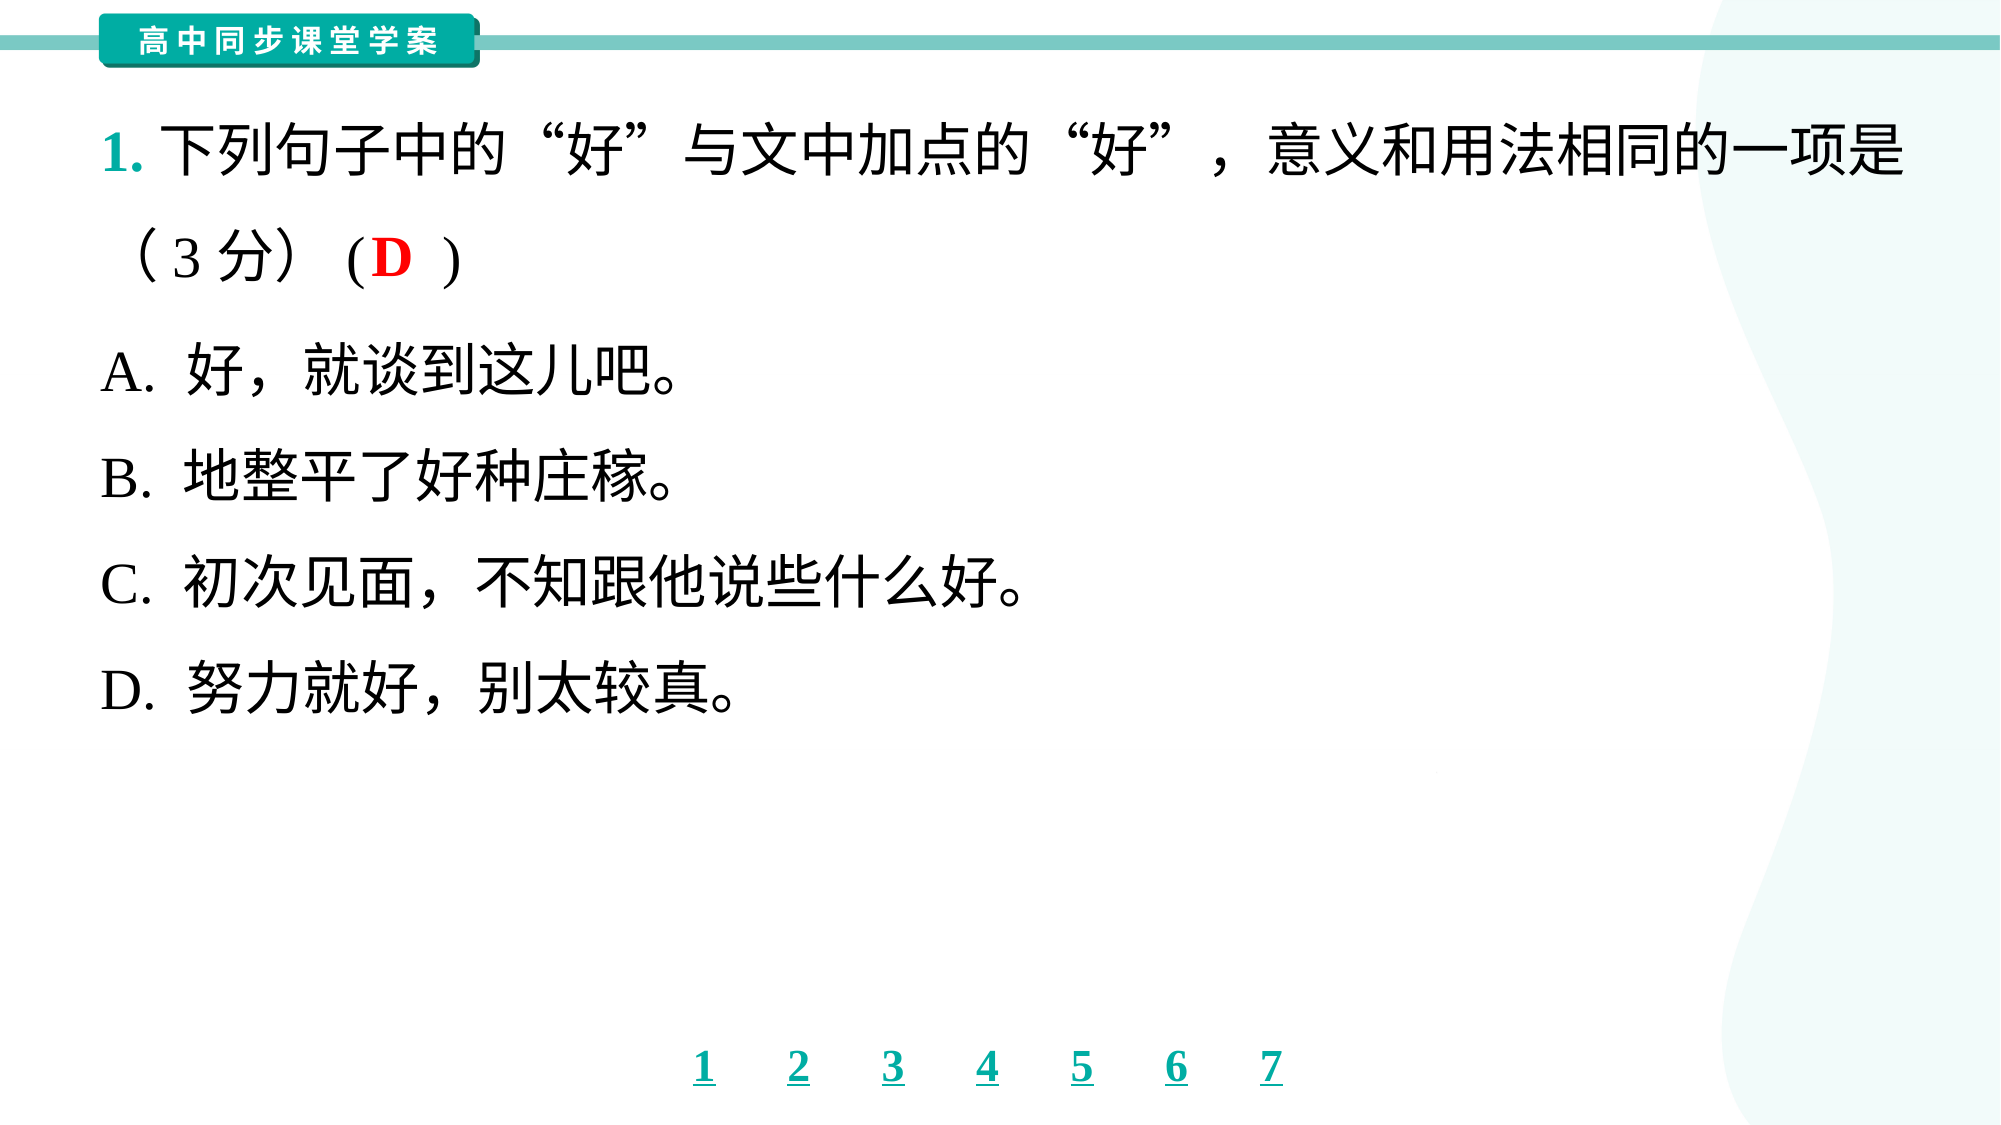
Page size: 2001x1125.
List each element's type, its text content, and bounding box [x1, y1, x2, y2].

picture [0, 0, 2000, 1125]
text_box 1.下列句子中的“好”与文中加点的“好”，意义和用法相同的一项是 （3分）( ) [100, 76, 1899, 290]
text_box D [350, 184, 435, 289]
text_box A. 好，就谈到这儿吧。 B. 地整平了好种庄稼。 C. 初次见面，不知跟他说些什么好。 D. 努力就好，别太较真。 [100, 296, 1899, 722]
